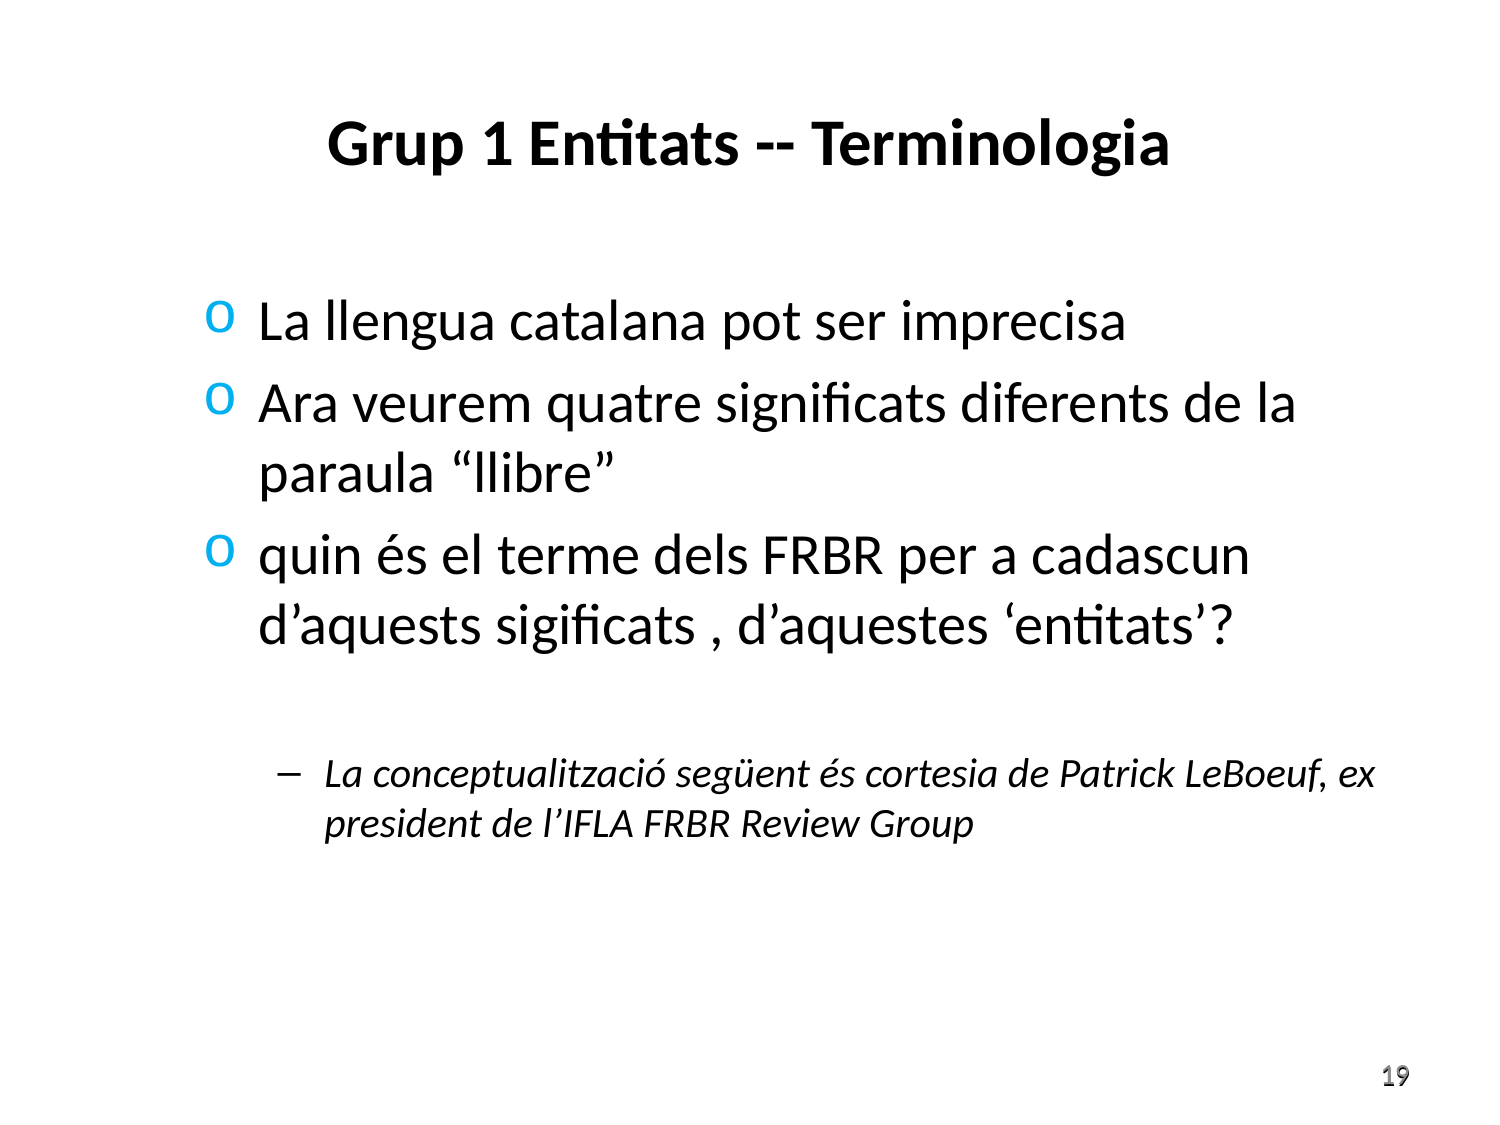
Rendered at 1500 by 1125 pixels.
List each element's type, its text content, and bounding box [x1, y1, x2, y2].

list La llengua catalana pot ser imprecisa Ara veurem quatre significats diferents de la paraula “llibre” quin és el terme dels FRBR per a cadascun d’aquests sigificats , d’aquestes ‘entitats’? La conceptualització següent és cortesia de Patrick LeBoeuf, ex president de l’IFLA FRBR Review Group [187, 275, 1425, 1063]
title Grup 1 Entitats -- Terminologia [75, 45, 1425, 233]
slide_number 19 [1074, 1042, 1425, 1103]
